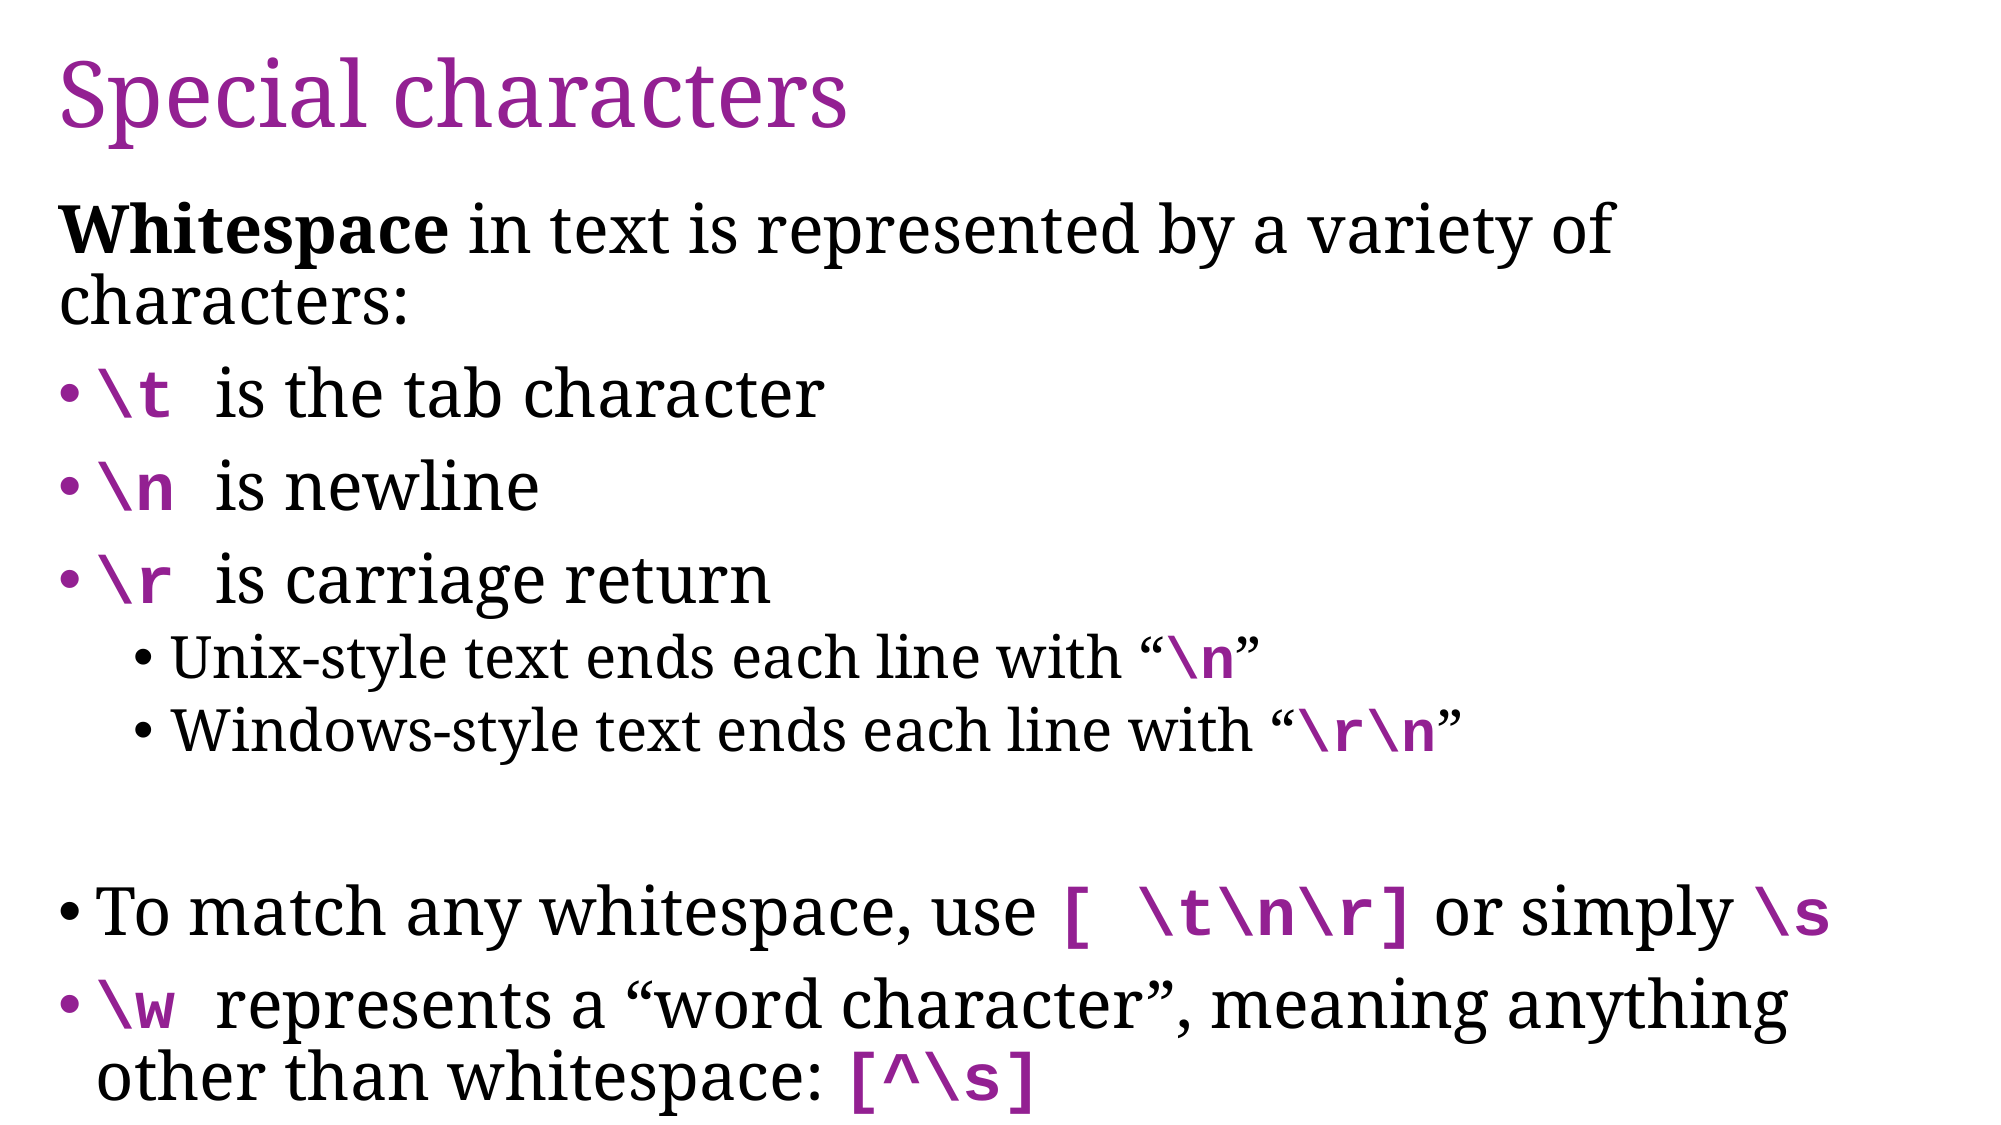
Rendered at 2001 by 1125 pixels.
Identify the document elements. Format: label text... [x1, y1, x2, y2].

list Whitespace in text is represented by a variety of characters: \t is the tab character \n is newline \r is carriage return Unix-style text ends each line with “\n” Windows-style text ends each line with “\r\n” To match any whitespace, use [ \t\n\r] or simply \s \w represents a “word character”, meaning anything other than whitespace: [^\s] [43, 188, 1953, 1106]
title Special characters [43, 25, 1953, 171]
